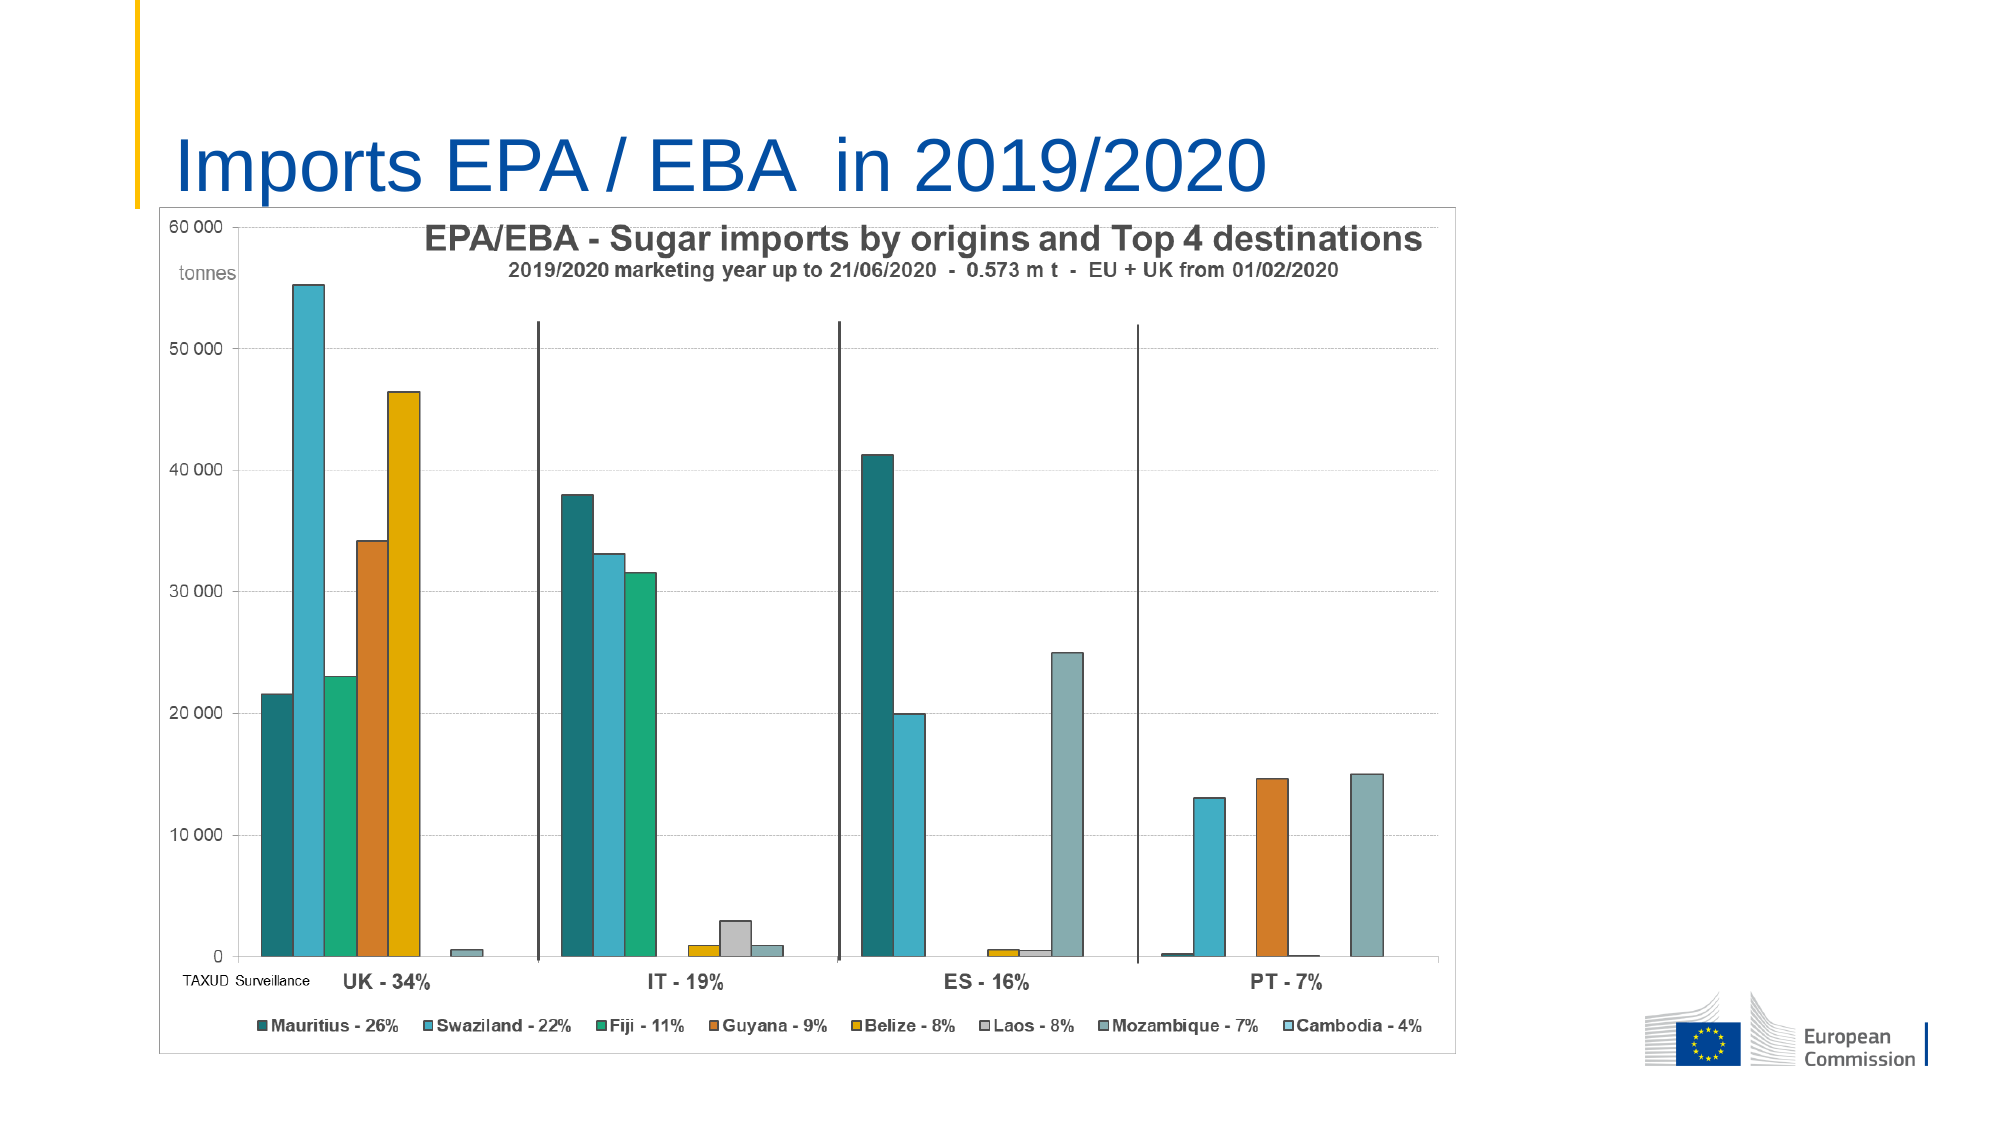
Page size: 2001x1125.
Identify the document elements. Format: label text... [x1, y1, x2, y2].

title Imports EPA / EBA in 2019/2020 [159, 79, 1885, 208]
picture [159, 207, 1456, 1054]
picture [1645, 991, 1928, 1066]
